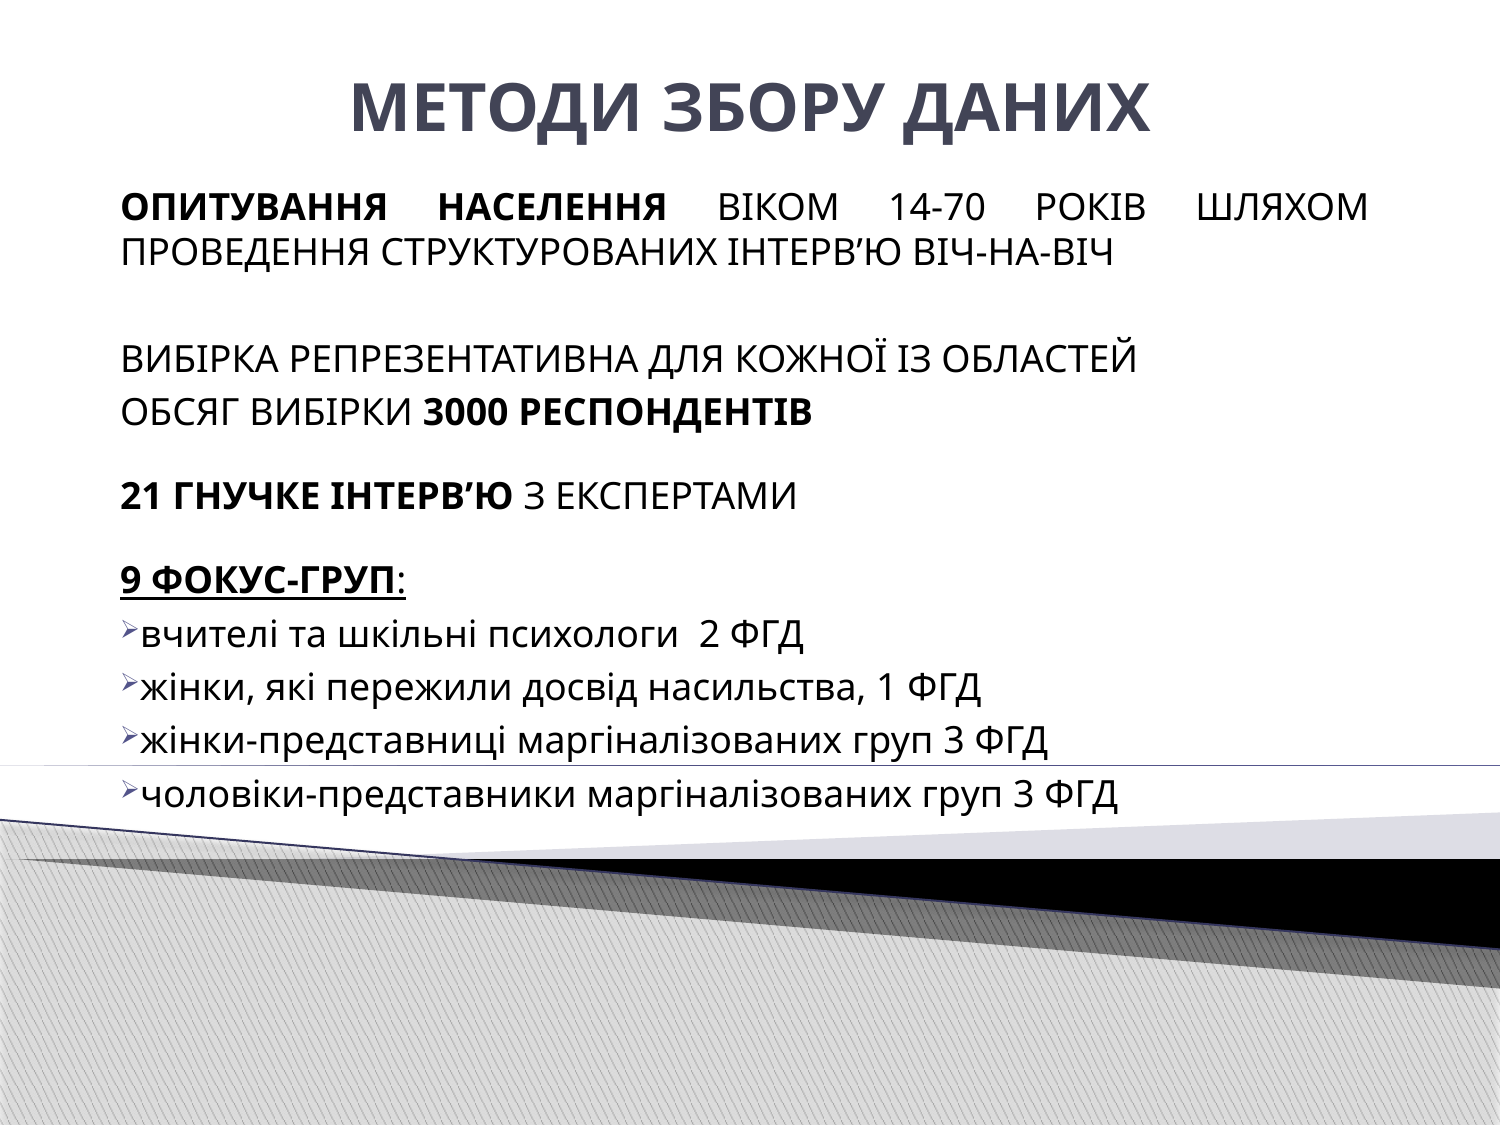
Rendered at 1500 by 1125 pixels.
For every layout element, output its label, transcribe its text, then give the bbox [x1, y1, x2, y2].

title МЕТОДИ ЗБОРУ ДАНИХ [112, 70, 1388, 153]
subtitle ОПИТУВАННЯ населення віком 14-70 років шляхом проведення структурованих інтерв’ю віч-на-віч Вибірка репрезентативна для кожної із областей Обсяг вибірки 3000 респондентів 21 гнучке інтерв’ю з експертами 9 фокус-груп: вчителі та шкільні психологи 2 ФГД жінки, які пережили досвід насильства, 1 ФГД жінки-представниці маргіналізованих груп 3 ФГД чоловіки-представники маргіналізованих груп 3 ФГД [112, 175, 1388, 856]
picture [5, 859, 1500, 989]
